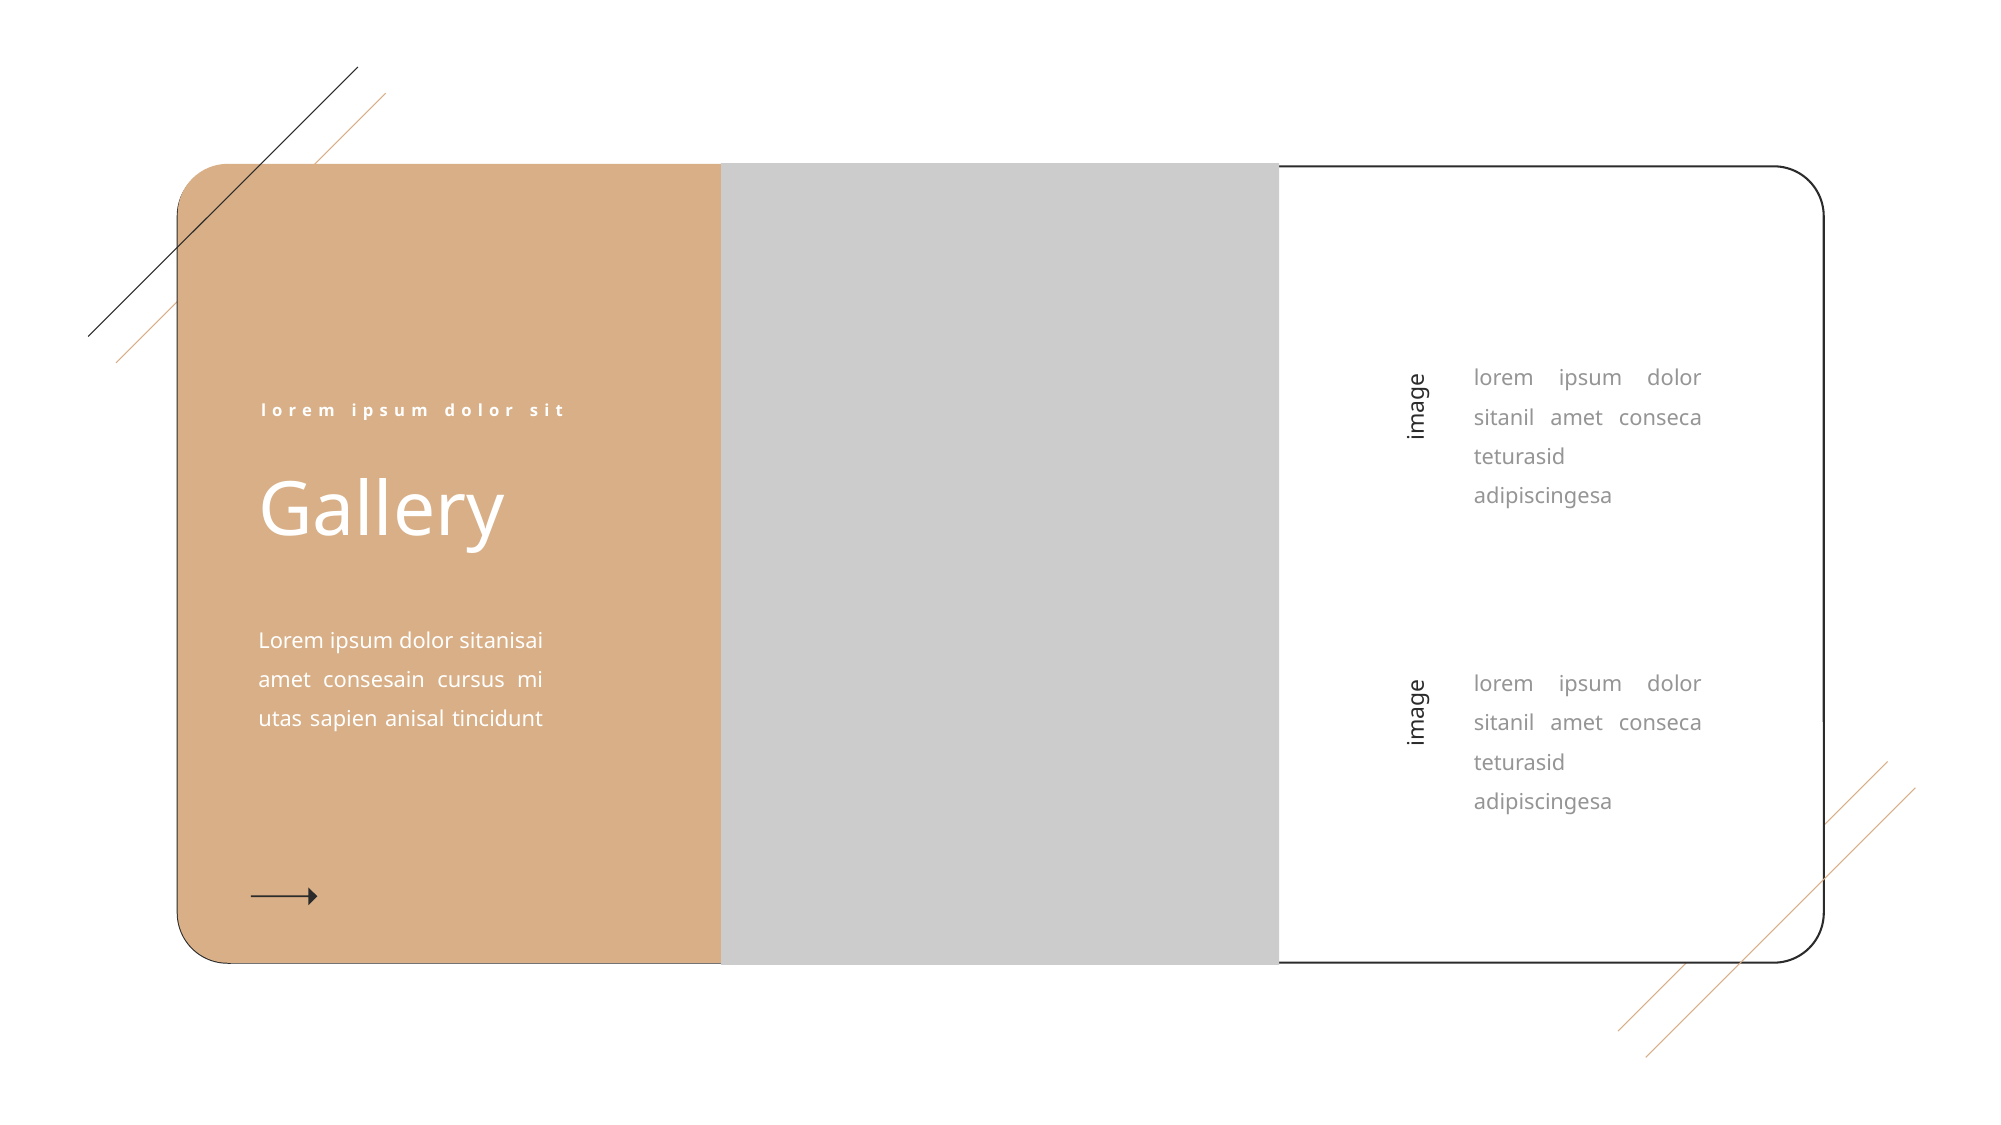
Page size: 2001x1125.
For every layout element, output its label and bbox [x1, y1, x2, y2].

text_box [1393, 317, 1717, 802]
picture [720, 163, 1280, 965]
text_box [249, 884, 319, 908]
text_box [176, 162, 722, 964]
text_box [243, 382, 651, 741]
text_box [1645, 787, 1916, 1058]
text_box [88, 66, 358, 337]
